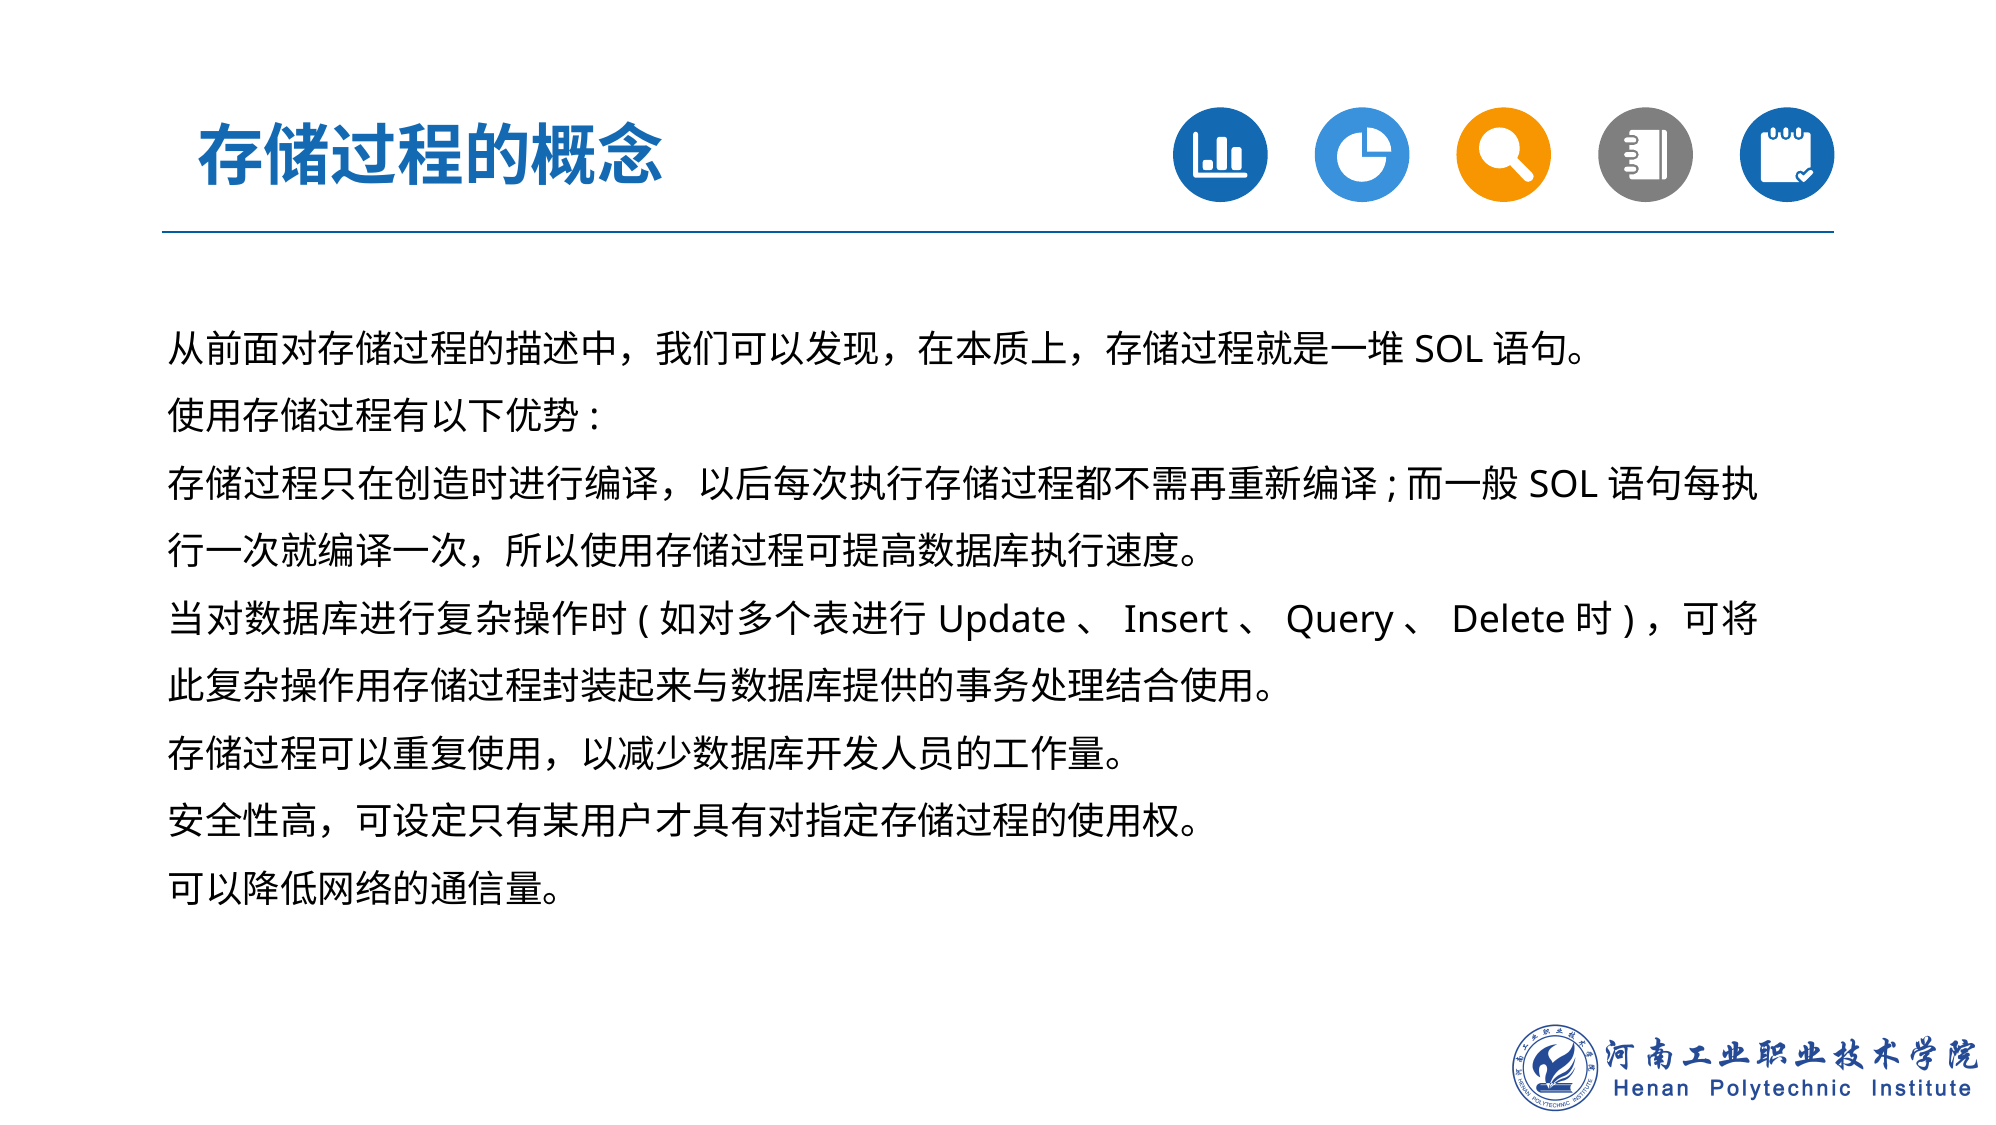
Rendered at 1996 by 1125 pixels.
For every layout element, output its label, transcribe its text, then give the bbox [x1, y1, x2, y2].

picture [1493, 1020, 1984, 1118]
text_box 从前面对存储过程的描述中，我们可以发现，在本质上，存储过程就是一堆SOL语句。 使用存储过程有以下优势: 存储过程只在创造时进行编译，以后每次执行存储过程都不需再重新编译;而一般SOL语句每执行一次就编译一次，所以使用存储过程可提高数据库执行速度。 当对数据库进行复杂操作时(如对多个表进行Update、Insert、Query、Delete时)，可将此复杂操作用存储过程封装起来与数据库提供的事务处理结合使用。 存储过程可以重复使用，以减少数据库开发人员的工作量。 安全性高，可设定只有某用户才具有对指定存储过程的使用权。 可以降低网络的通信量。 [147, 292, 1779, 910]
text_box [1739, 107, 1835, 203]
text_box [1456, 107, 1552, 203]
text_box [1598, 107, 1694, 203]
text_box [1314, 107, 1410, 203]
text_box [1172, 107, 1268, 203]
text_box 存储过程的概念 [110, 93, 752, 203]
